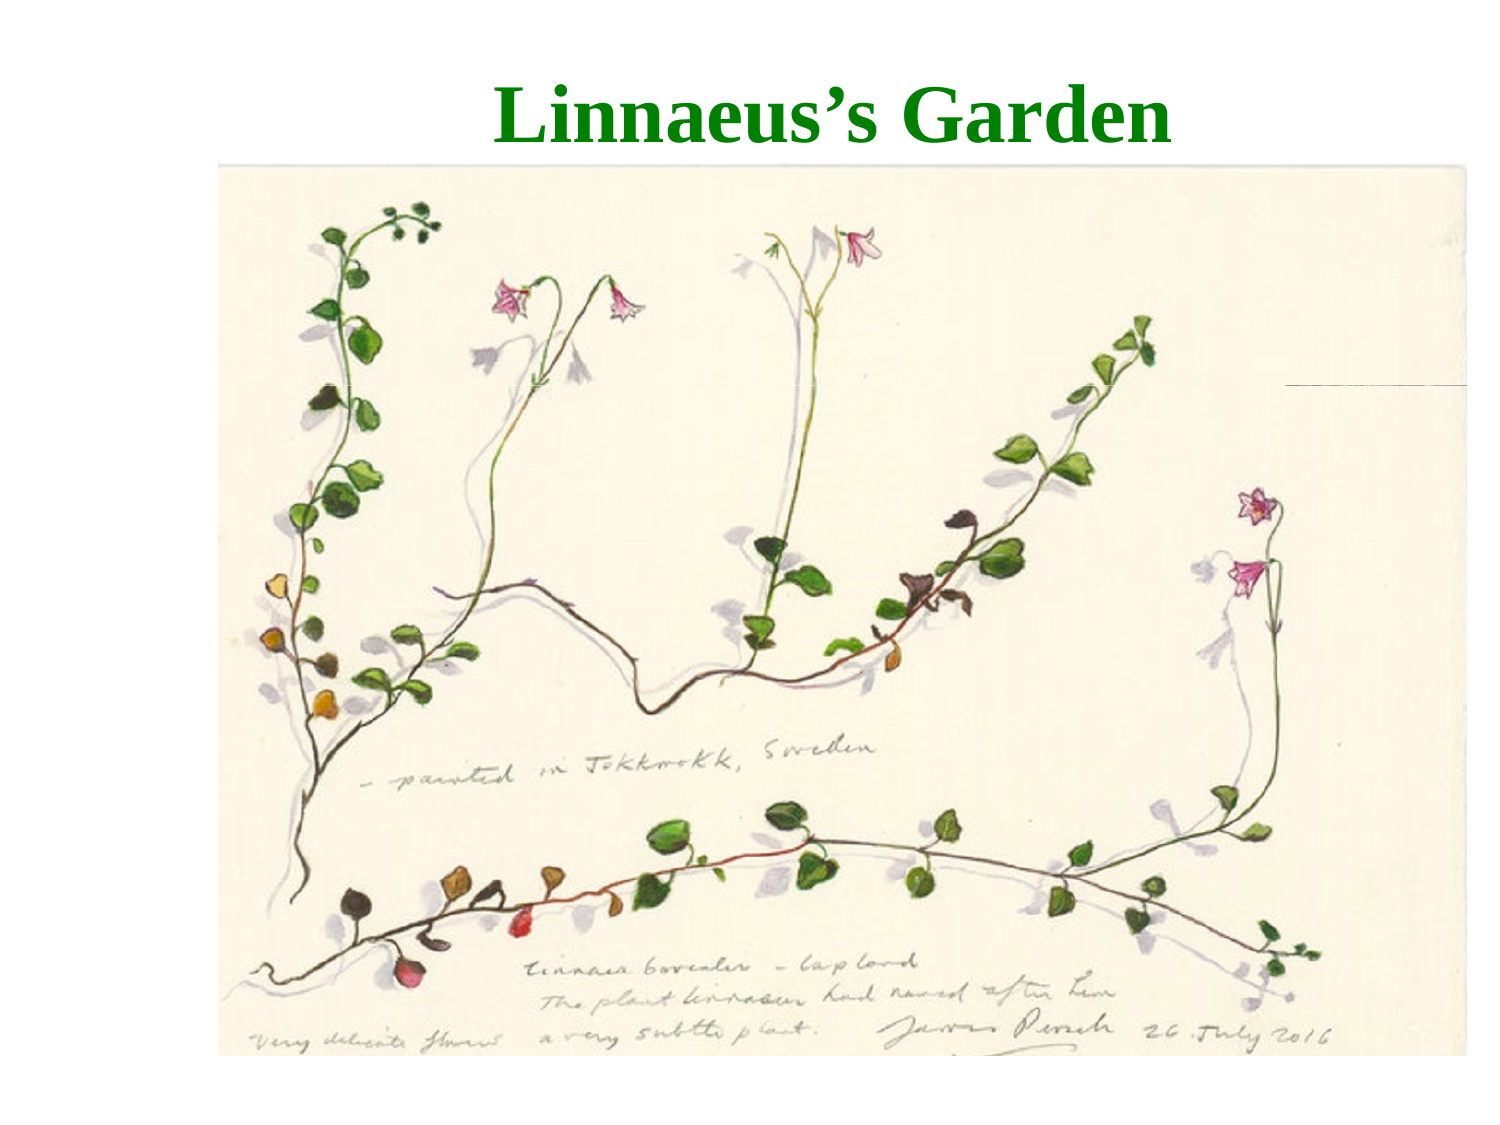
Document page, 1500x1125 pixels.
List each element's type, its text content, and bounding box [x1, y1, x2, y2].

text_box Linnaeus’s Garden [479, 52, 1234, 160]
picture [218, 162, 1467, 1057]
